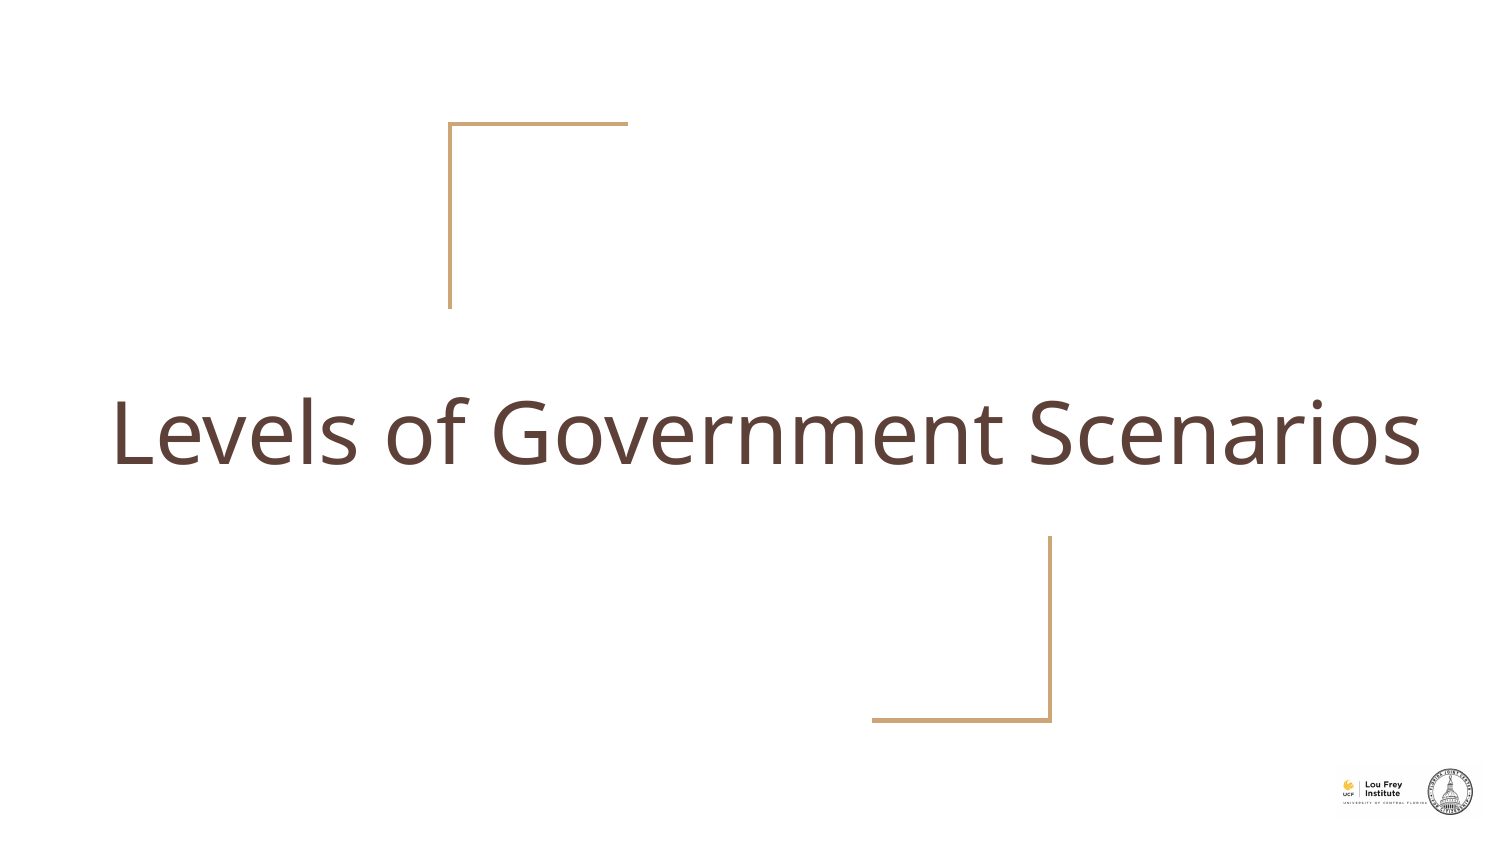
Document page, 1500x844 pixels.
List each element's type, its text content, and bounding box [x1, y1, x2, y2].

title Levels of Government Scenarios [67, 183, 1466, 679]
picture [1336, 763, 1483, 820]
